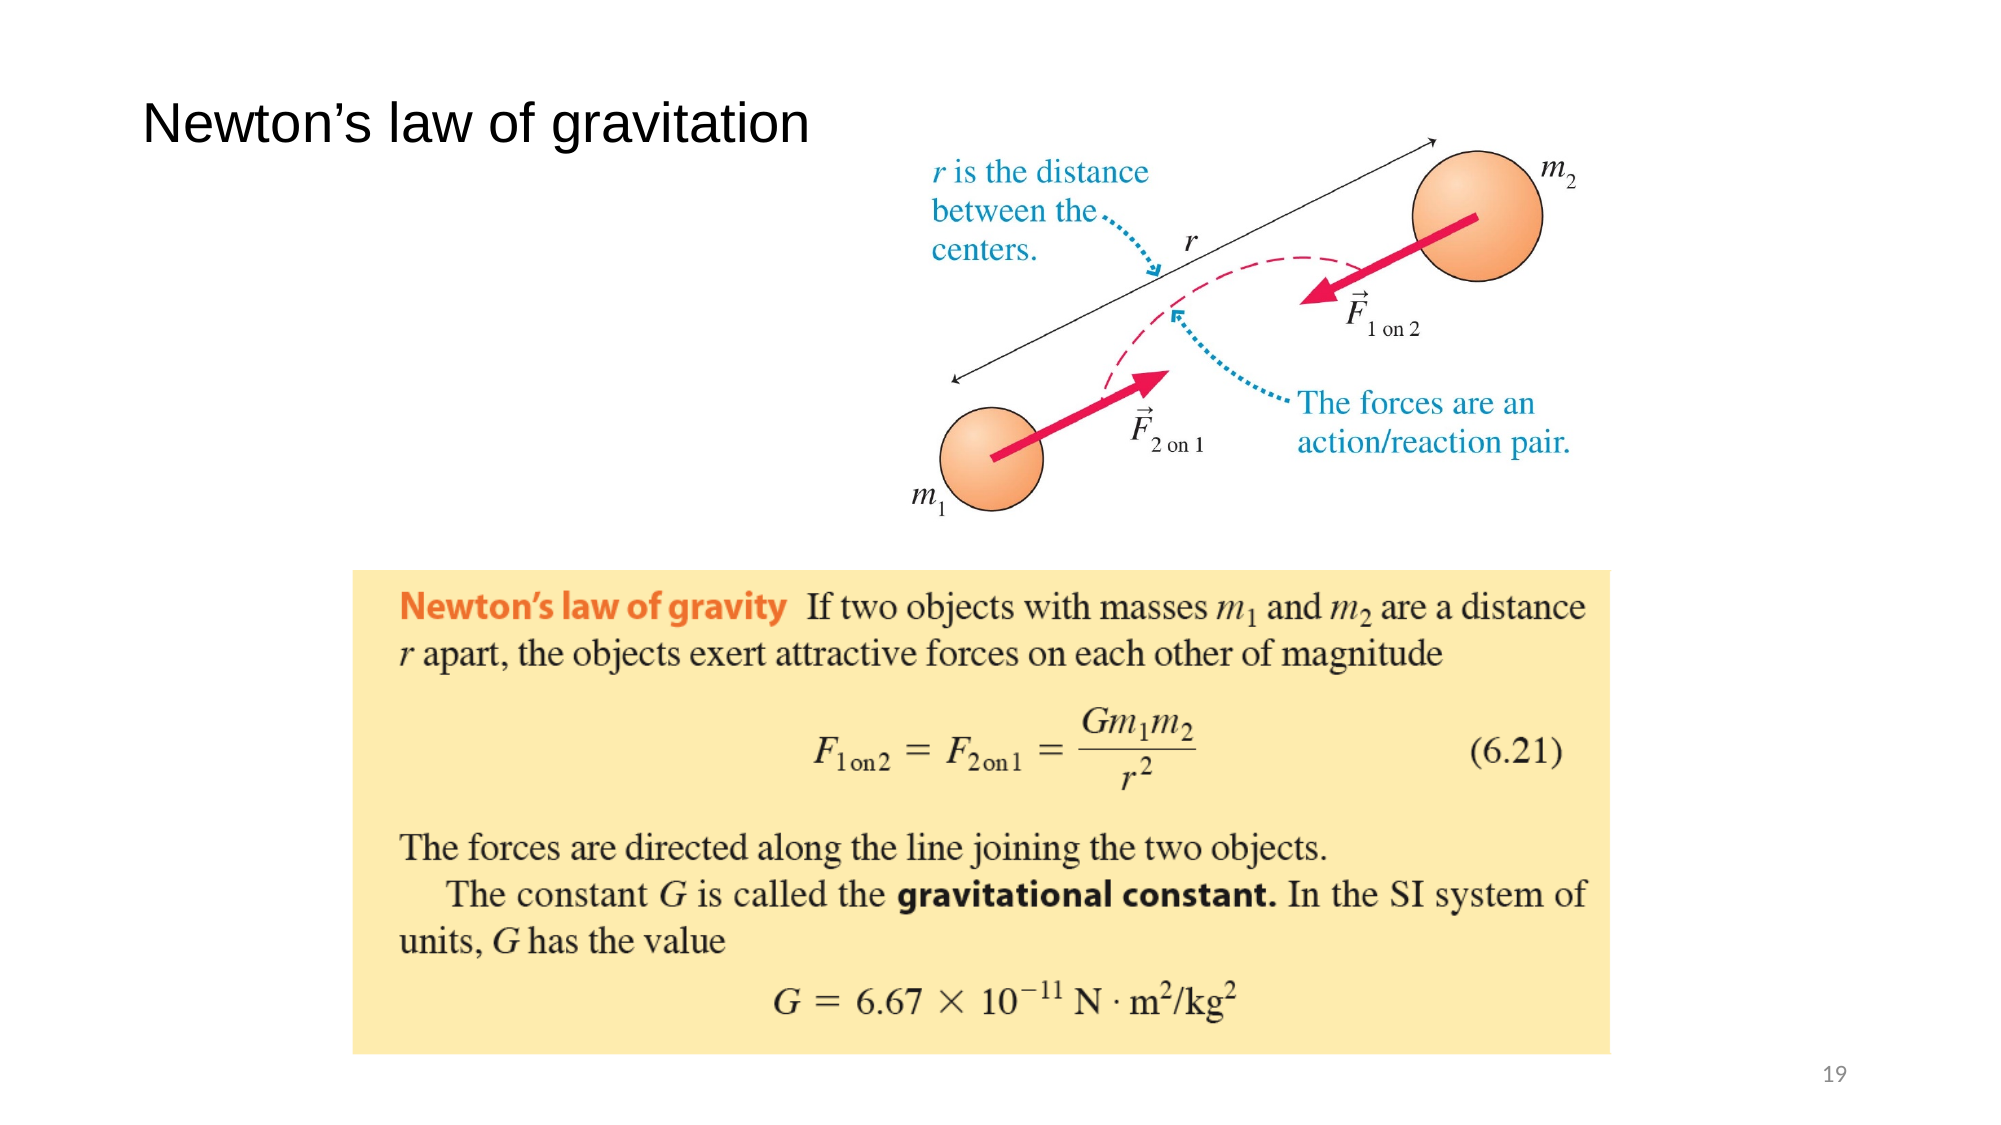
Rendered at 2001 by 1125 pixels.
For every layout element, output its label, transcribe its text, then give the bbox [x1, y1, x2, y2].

picture [349, 570, 1614, 1057]
slide_number 19 [1412, 1042, 1863, 1103]
picture [906, 134, 1580, 522]
text_box Newton’s law of gravitation [142, 86, 907, 184]
